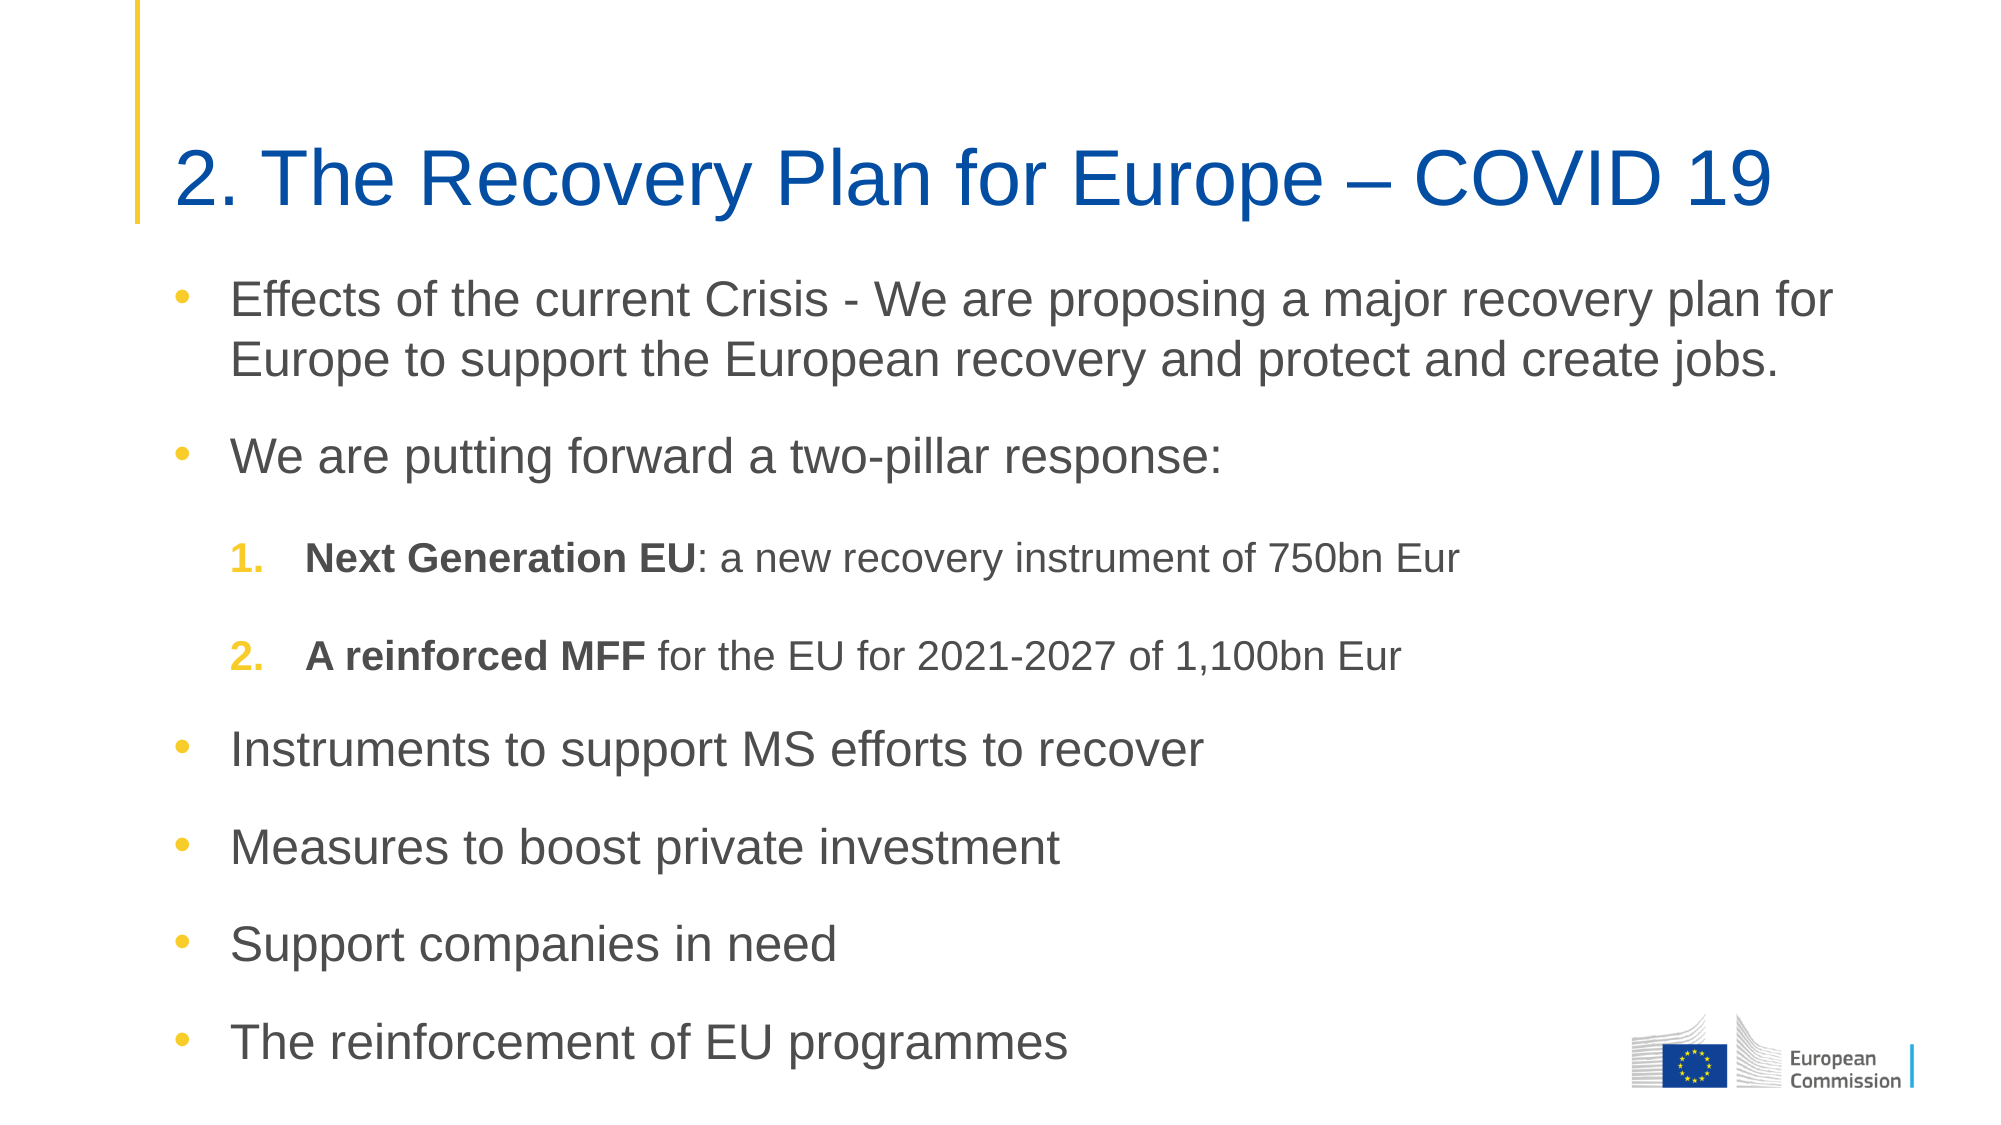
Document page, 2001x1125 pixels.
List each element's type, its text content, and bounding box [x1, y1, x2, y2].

picture [1631, 1013, 1915, 1091]
list Effects of the current Crisis - We are proposing a major recovery plan for Europe to support the European recovery and protect and create jobs. We are putting forward a two-pillar response: Next Generation EU: a new recovery instrument of 750bn Eur A reinforced MFF for the EU for 2021-2027 of 1,100bn Eur Instruments to support MS efforts to recover Measures to boost private investment Support companies in need The reinforcement of EU programmes [158, 258, 1862, 943]
title 2. The Recovery Plan for Europe – COVID 19 [159, 94, 1843, 223]
